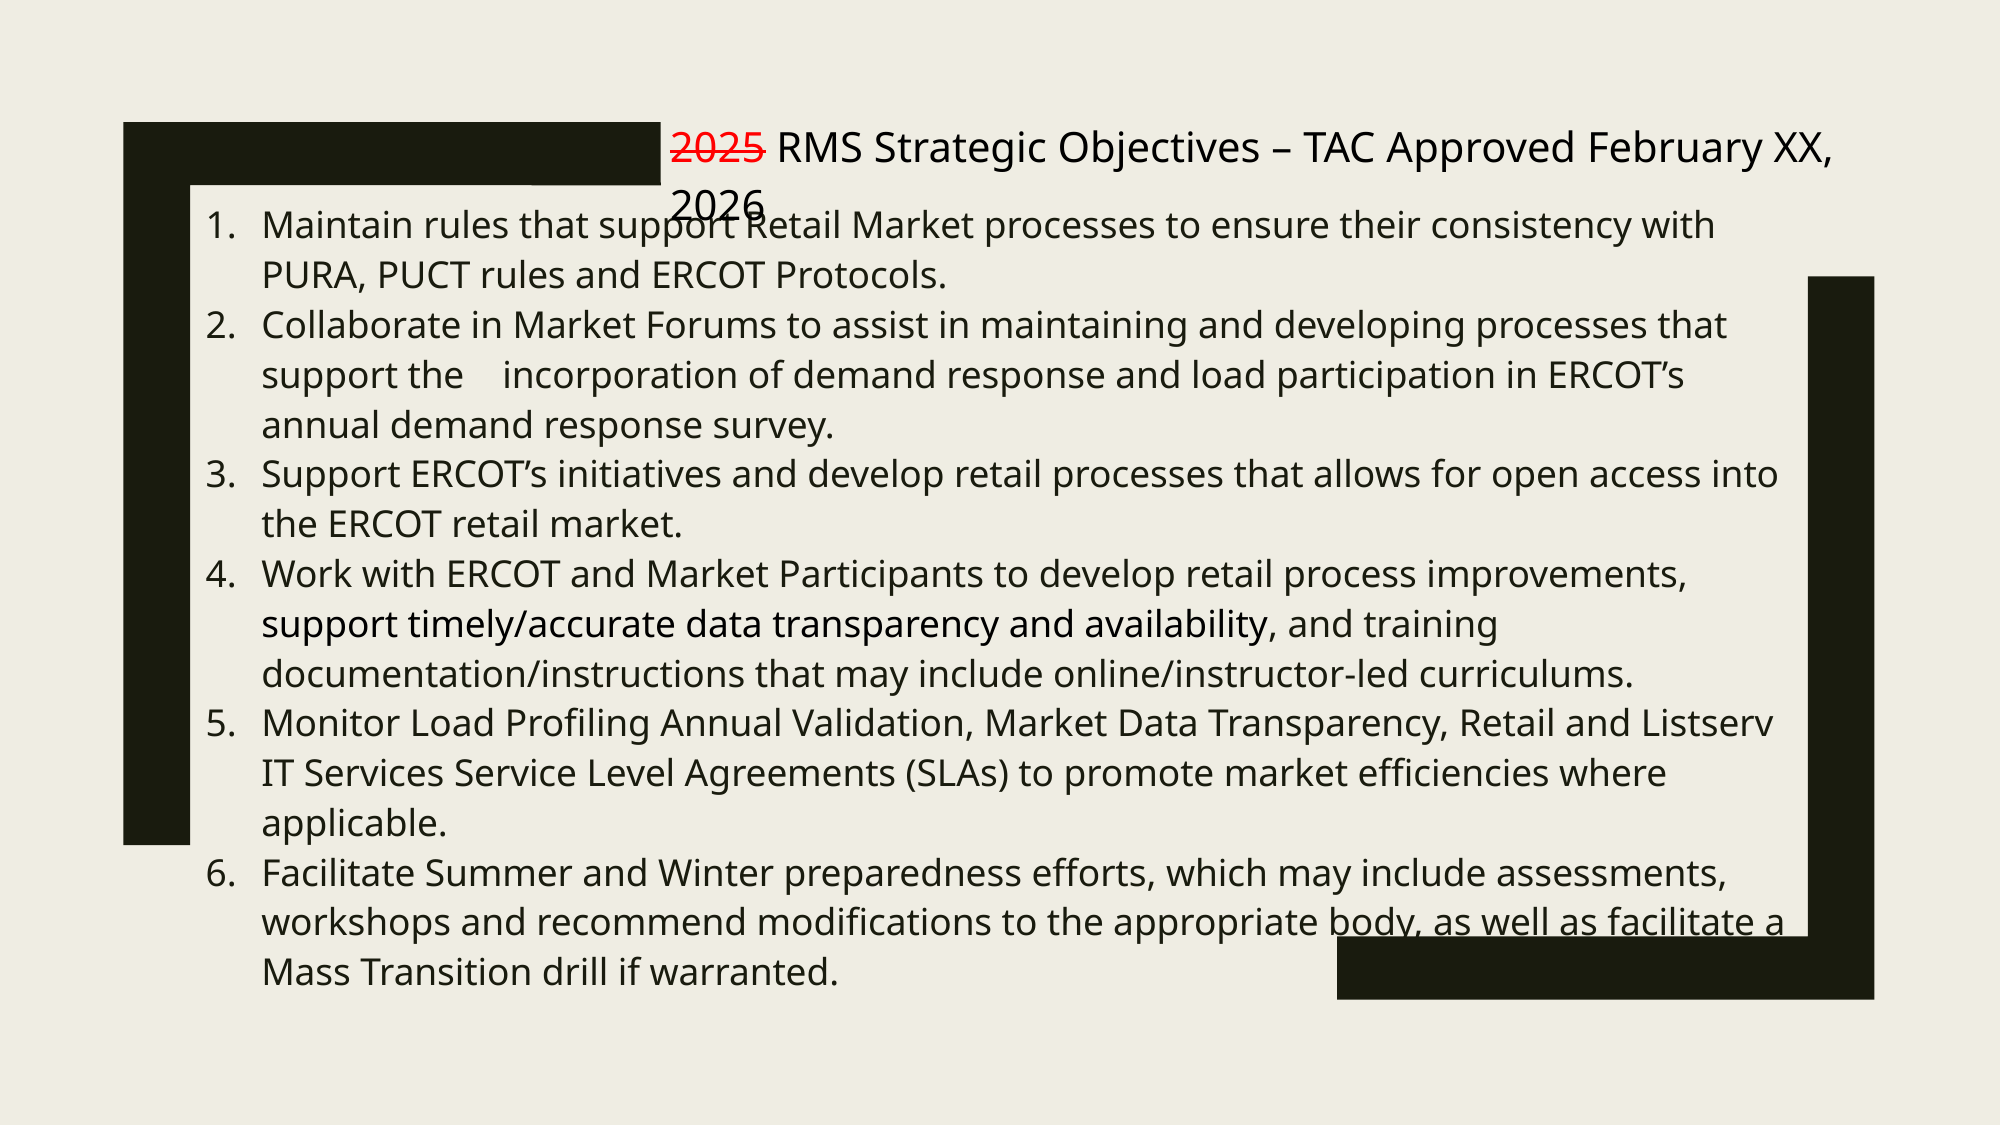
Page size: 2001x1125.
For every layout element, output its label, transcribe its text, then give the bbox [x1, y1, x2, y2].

subtitle Maintain rules that support Retail Market processes to ensure their consistency with PURA, PUCT rules and ERCOT Protocols. Collaborate in Market Forums to assist in maintaining and developing processes that support the incorporation of demand response and load participation in ERCOT’s annual demand response survey. Support ERCOT’s initiatives and develop retail processes that allows for open access into the ERCOT retail market. Work with ERCOT and Market Participants to develop retail process improvements, support timely/accurate data transparency and availability, and training documentation/instructions that may include online/instructor-led curriculums. Monitor Load Profiling Annual Validation, Market Data Transparency, Retail and Listserv IT Services Service Level Agreements (SLAs) to promote market efficiencies where applicable. Facilitate Summer and Winter preparedness efforts, which may include assessments, workshops and recommend modifications to the appropriate body, as well as facilitate a Mass Transition drill if warranted. [190, 189, 1805, 1002]
text_box 2025 RMS Strategic Objectives – TAC Approved February XX, 2026 [655, 113, 1912, 239]
